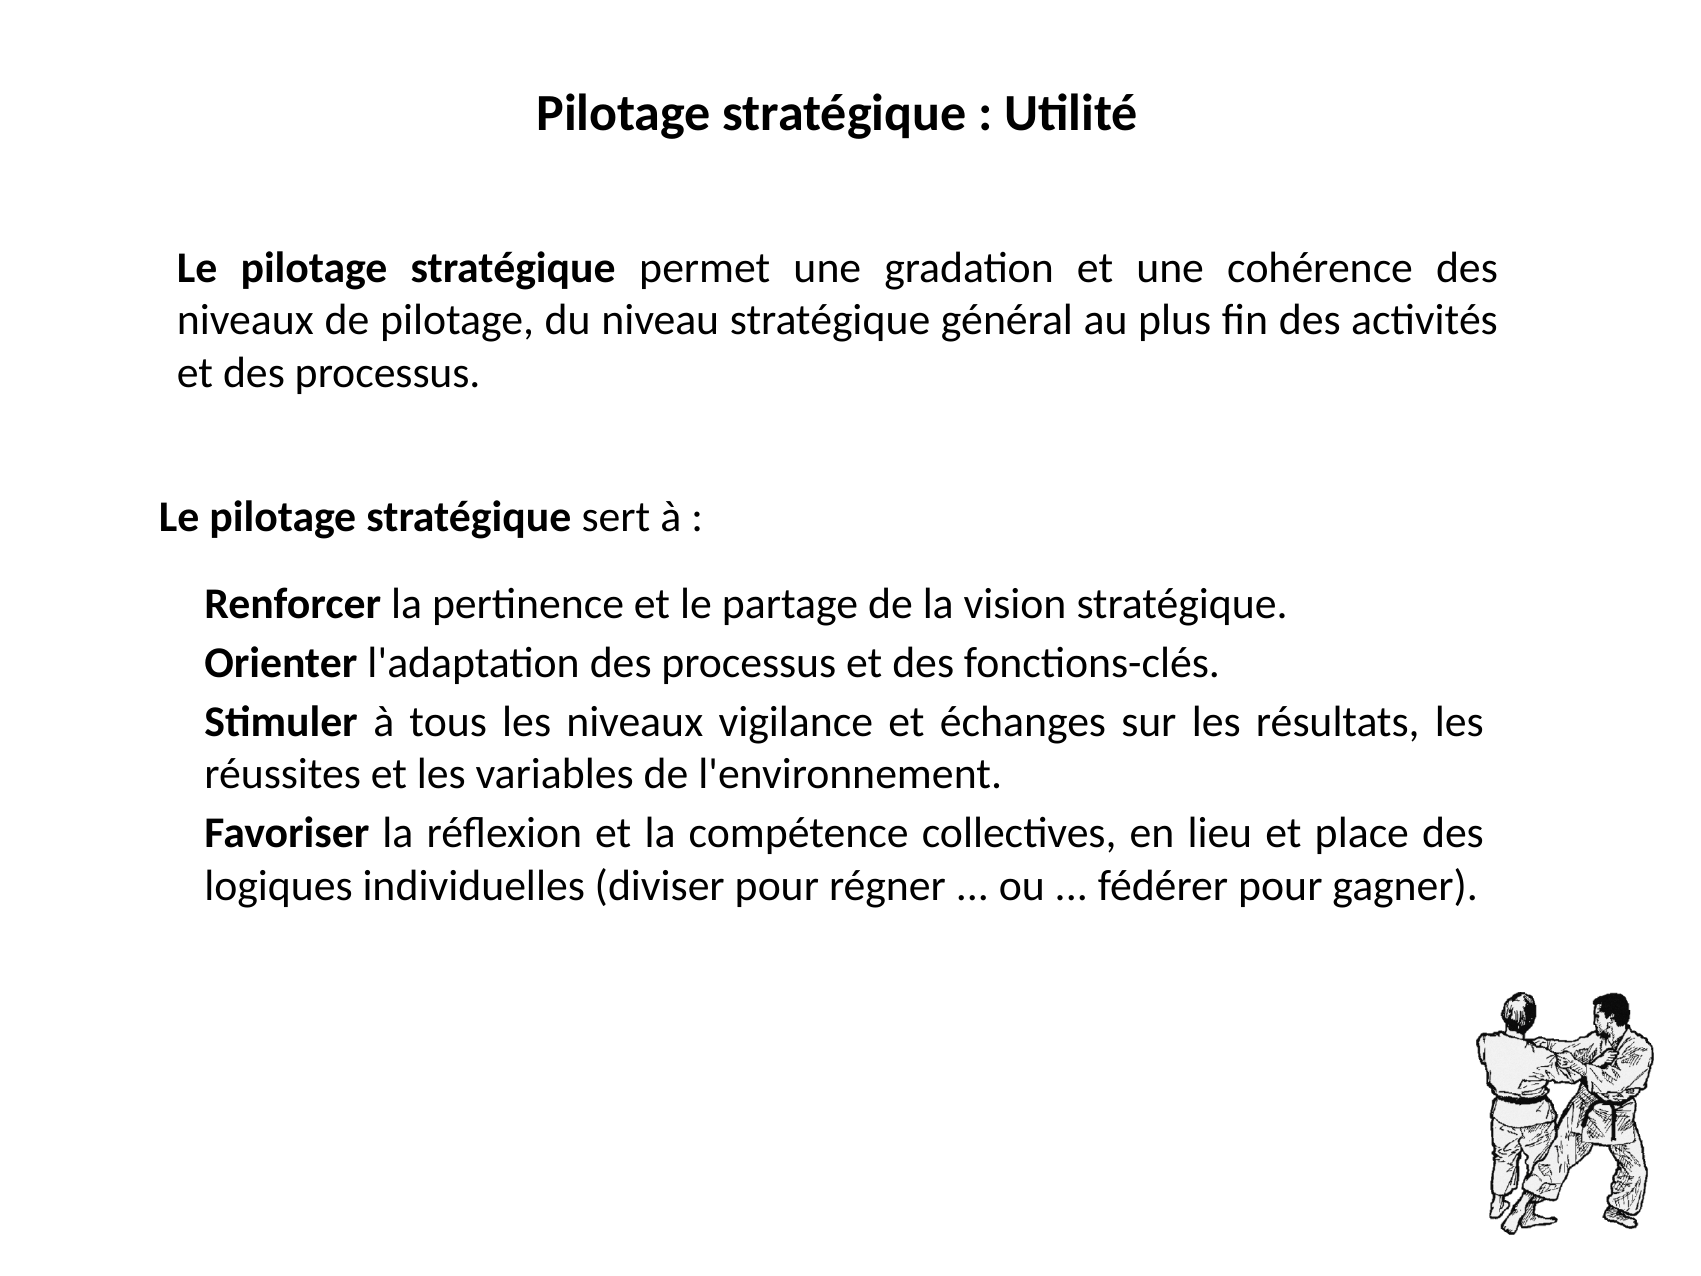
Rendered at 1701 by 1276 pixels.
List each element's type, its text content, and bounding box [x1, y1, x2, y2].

text_box Pilotage stratégique : Utilité [0, 78, 1701, 198]
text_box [158, 487, 1486, 956]
picture [1476, 991, 1654, 1235]
text_box Le pilotage stratégique permet une gradation et une cohérence des niveaux de pilotage, du niveau stratégique général au plus fin des activités et des processus. [176, 238, 1499, 414]
